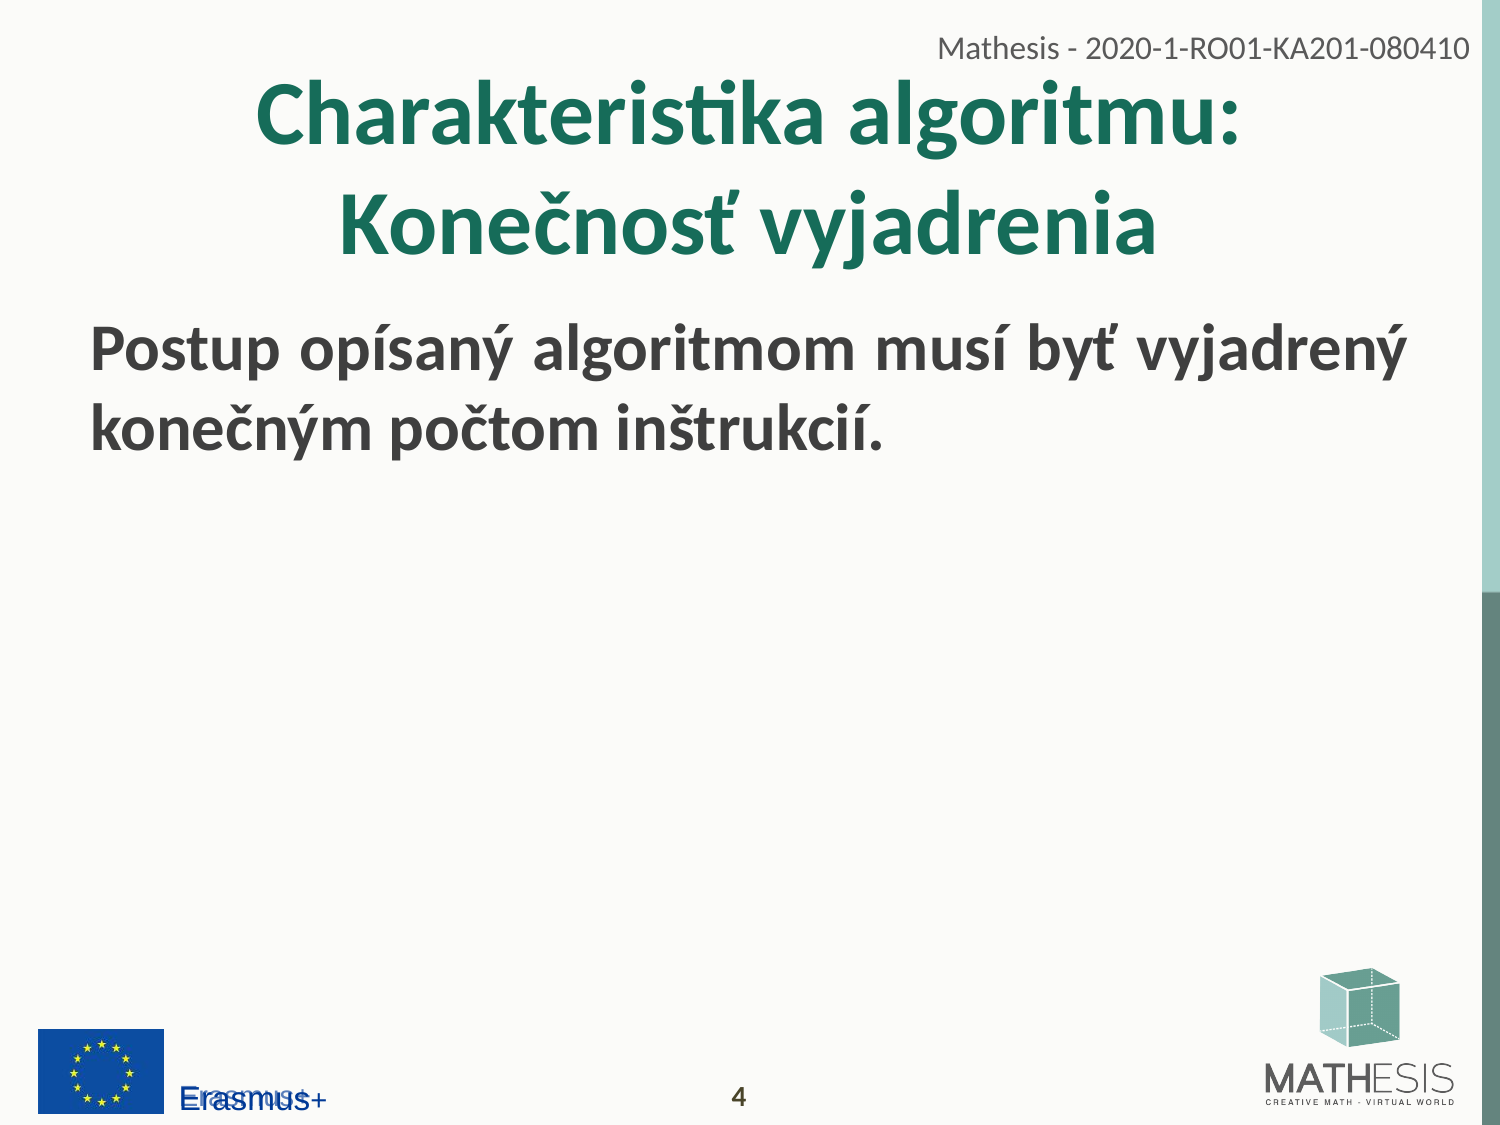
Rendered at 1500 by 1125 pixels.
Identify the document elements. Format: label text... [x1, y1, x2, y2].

picture [38, 1029, 164, 1114]
title Charakteristika algoritmu: Konečnosť vyjadrenia [75, 45, 1425, 233]
list Postup opísaný algoritmom musí byť vyjadrený konečným počtom inštrukcií. [75, 296, 1425, 1005]
